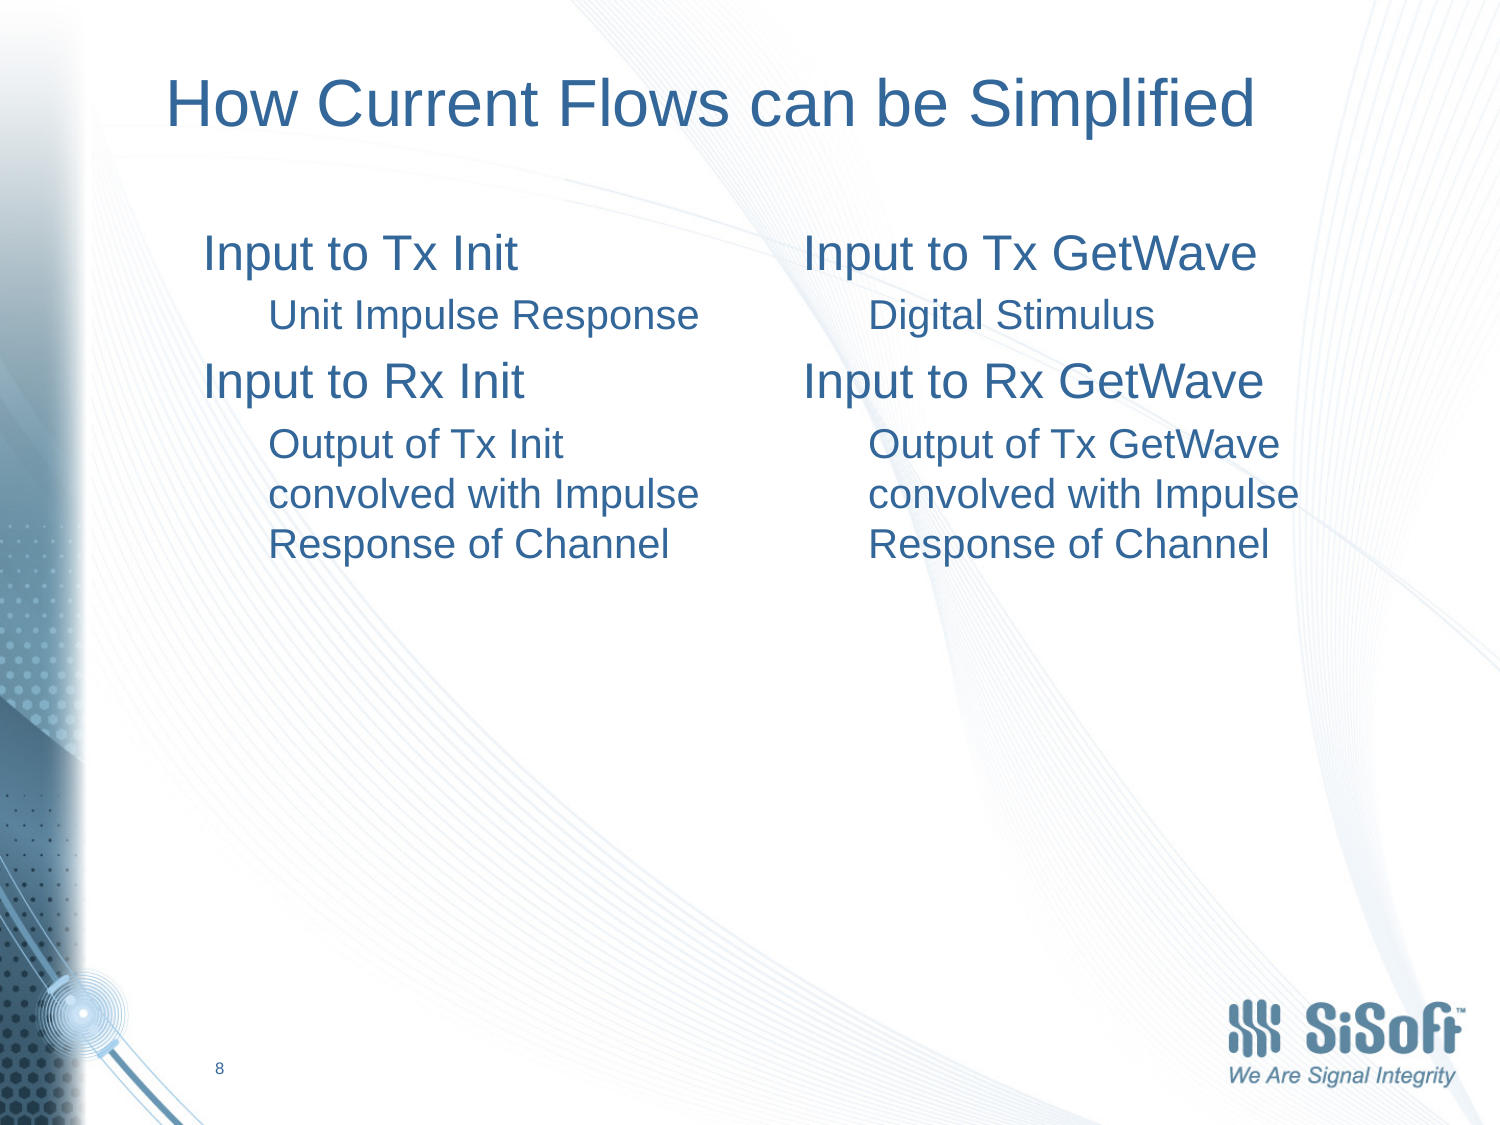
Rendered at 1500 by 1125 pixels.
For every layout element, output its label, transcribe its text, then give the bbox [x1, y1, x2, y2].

list Input to Tx GetWave Digital Stimulus Input to Rx GetWave Output of Tx GetWave convolved with Impulse Response of Channel [787, 212, 1363, 963]
list Input to Tx Init Unit Impulse Response Input to Rx Init Output of Tx Init convolved with Impulse Response of Channel [187, 212, 763, 963]
picture [0, 0, 1500, 1125]
title How Current Flows can be Simplified [150, 24, 1313, 175]
footer 8 [200, 1050, 975, 1104]
